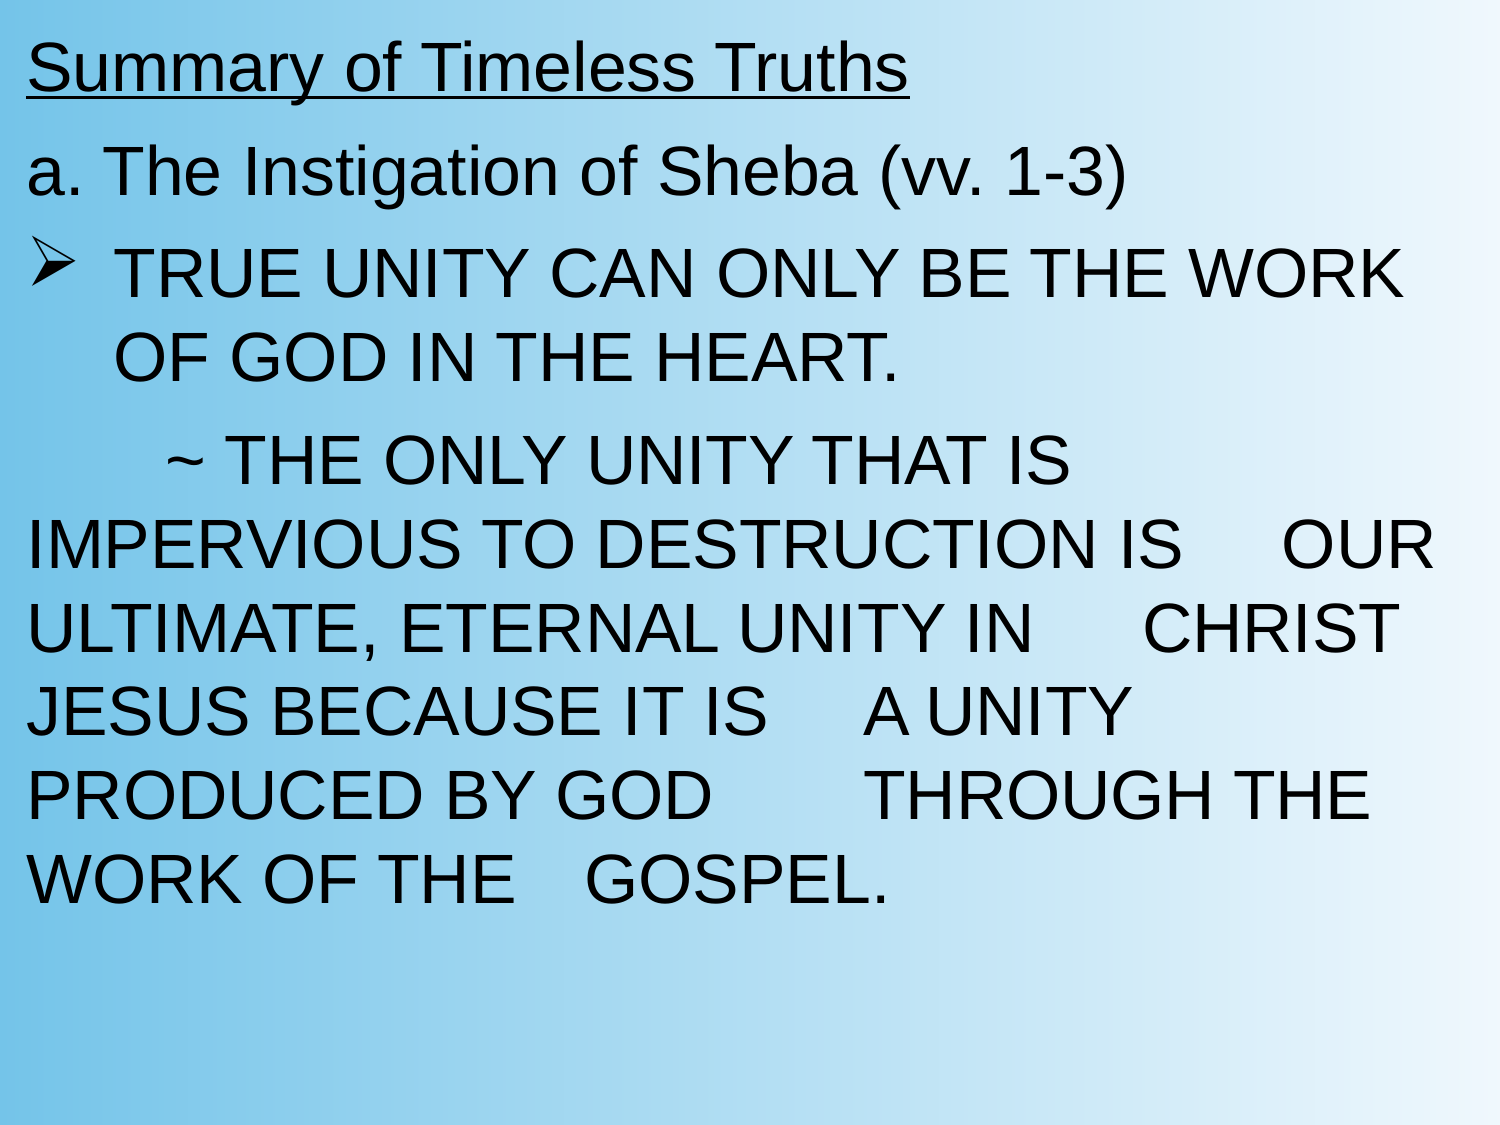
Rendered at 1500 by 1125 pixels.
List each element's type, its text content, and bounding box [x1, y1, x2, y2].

subtitle Summary of Timeless Truths a. The Instigation of Sheba (vv. 1-3) TRUE UNITY CAN ONLY BE THE WORK OF GOD IN THE HEART. ~ THE ONLY UNITY THAT IS IMPERVIOUS TO DESTRUCTION IS OUR ULTIMATE, ETERNAL UNITY IN CHRIST JESUS BECAUSE IT IS A UNITY PRODUCED BY GOD THROUGH THE WORK OF THE GOSPEL. [11, 14, 1486, 1106]
